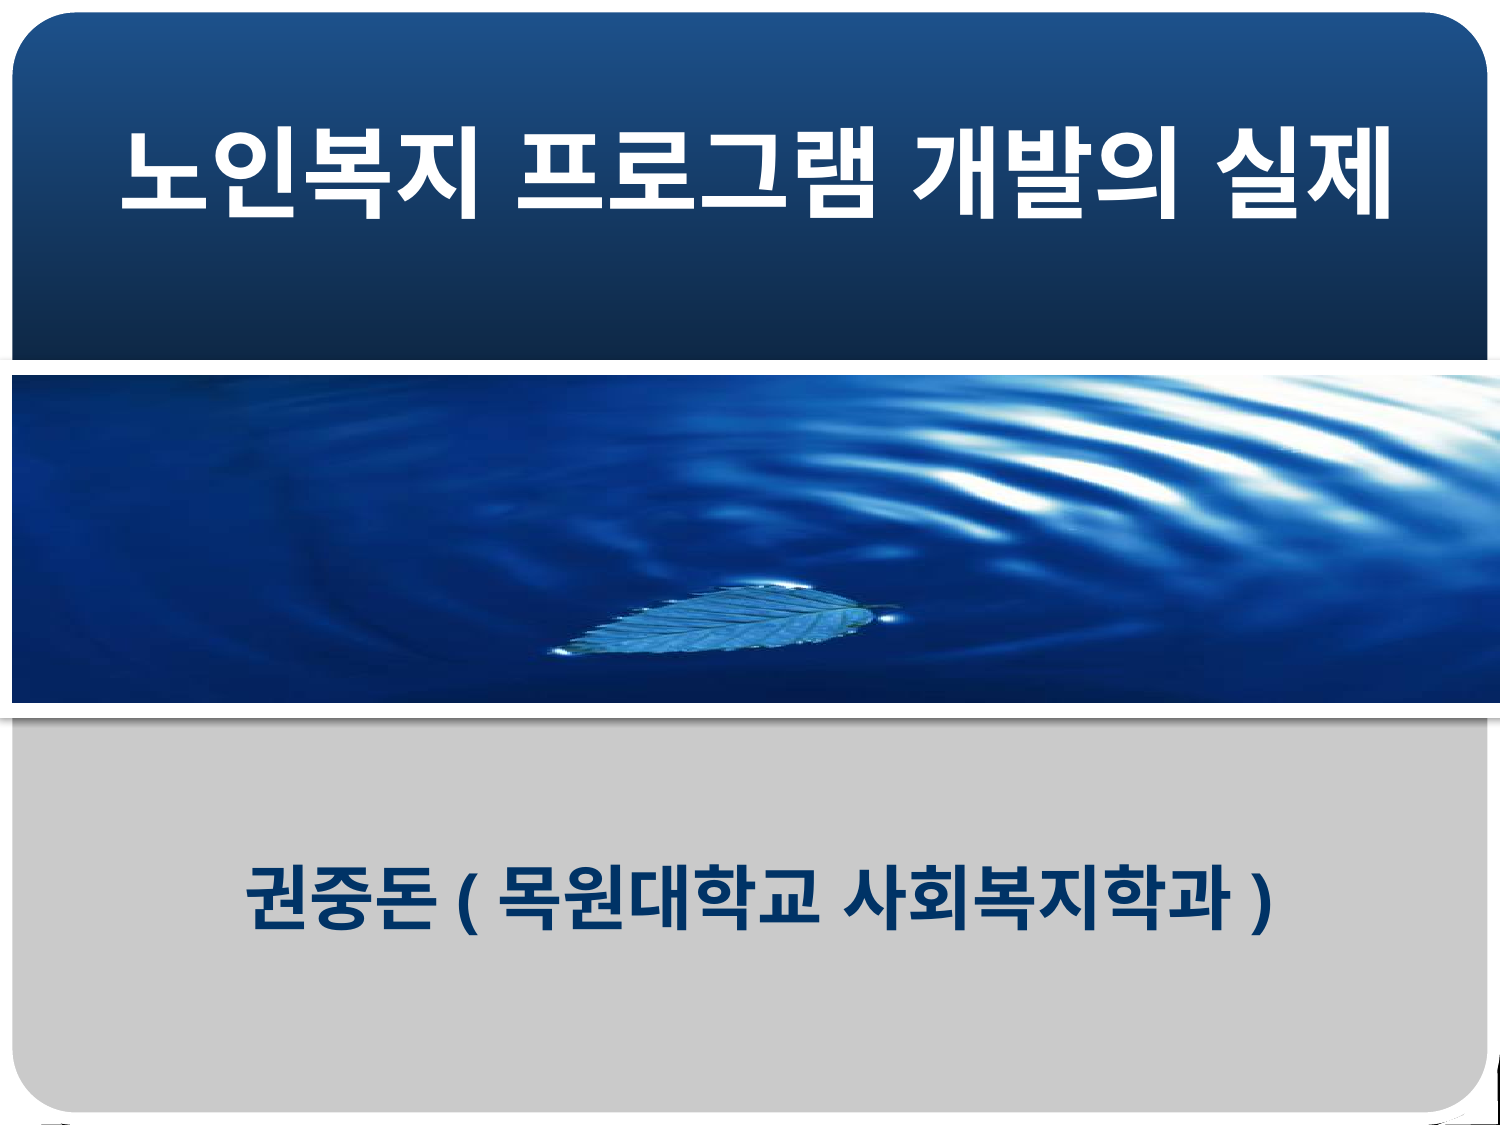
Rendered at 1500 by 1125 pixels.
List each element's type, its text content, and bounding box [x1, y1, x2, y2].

text_box 권중돈(목원대학교 사회복지학과) [17, 808, 1500, 984]
title 노인복지 프로그램 개발의 실제 [17, 82, 1500, 258]
picture [11, 374, 1500, 704]
